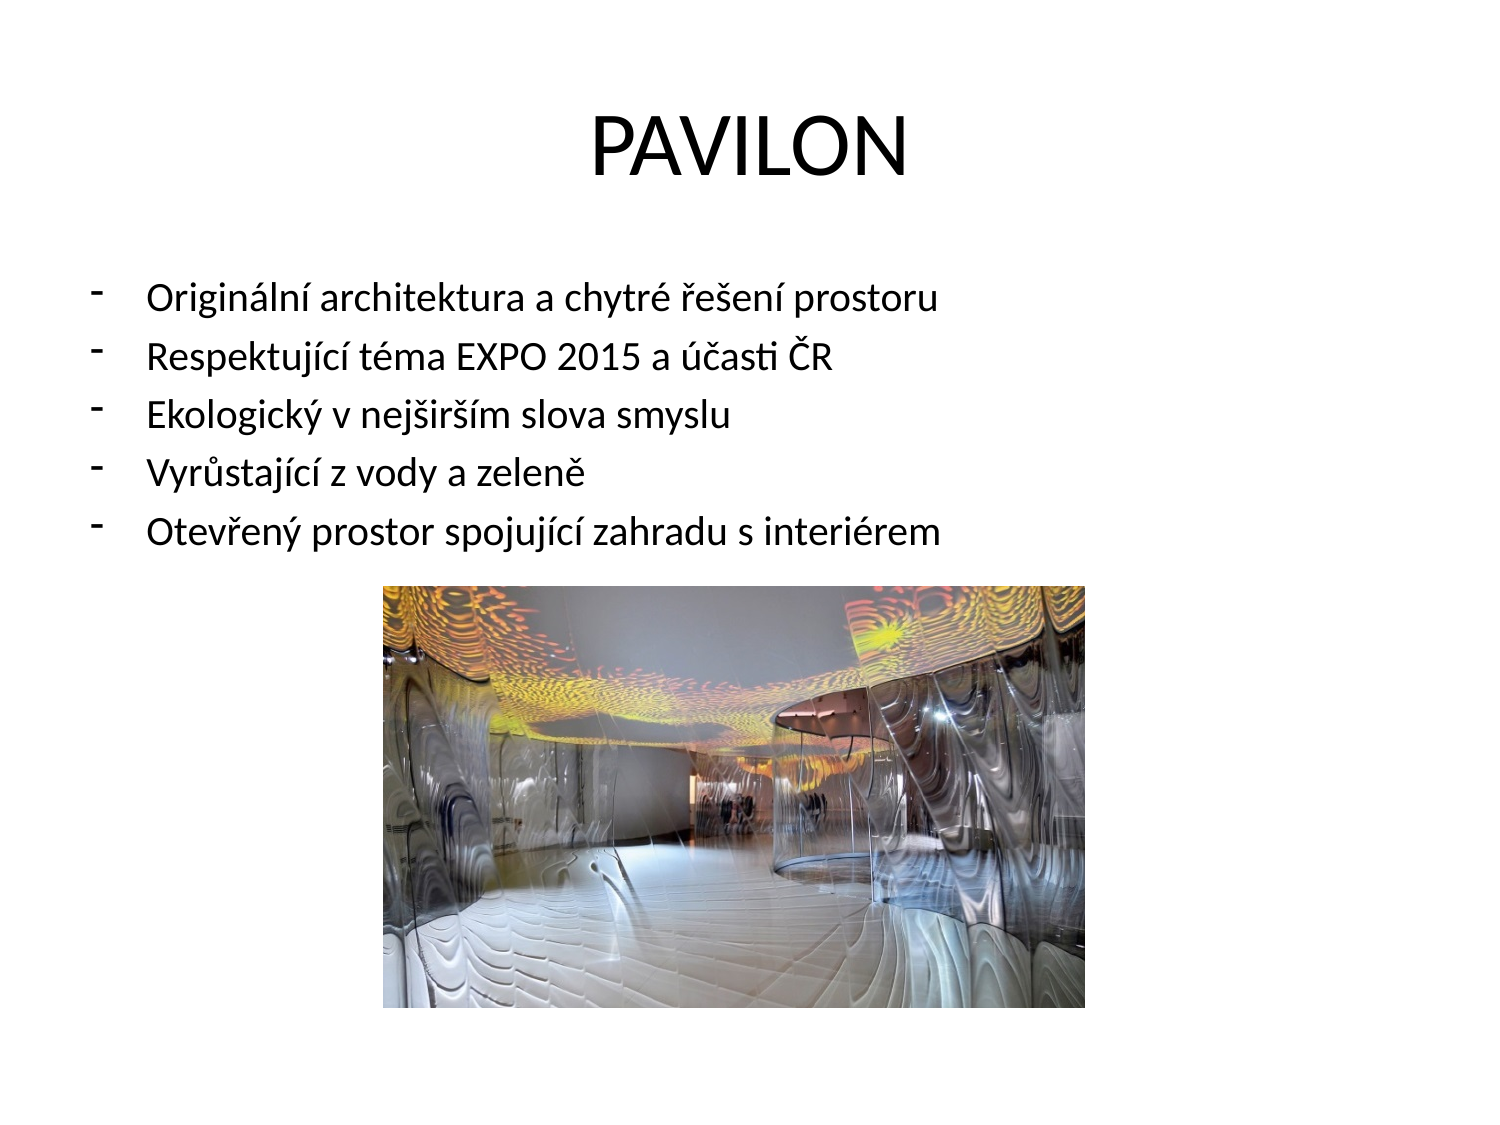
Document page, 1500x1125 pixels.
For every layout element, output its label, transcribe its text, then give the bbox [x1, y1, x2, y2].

picture [383, 585, 1085, 1008]
title PAVILON [75, 45, 1425, 233]
list Originální architektura a chytré řešení prostoru Respektující téma EXPO 2015 a účasti ČR Ekologický v nejširším slova smyslu Vyrůstající z vody a zeleně Otevřený prostor spojující zahradu s interiérem [75, 262, 1425, 1005]
